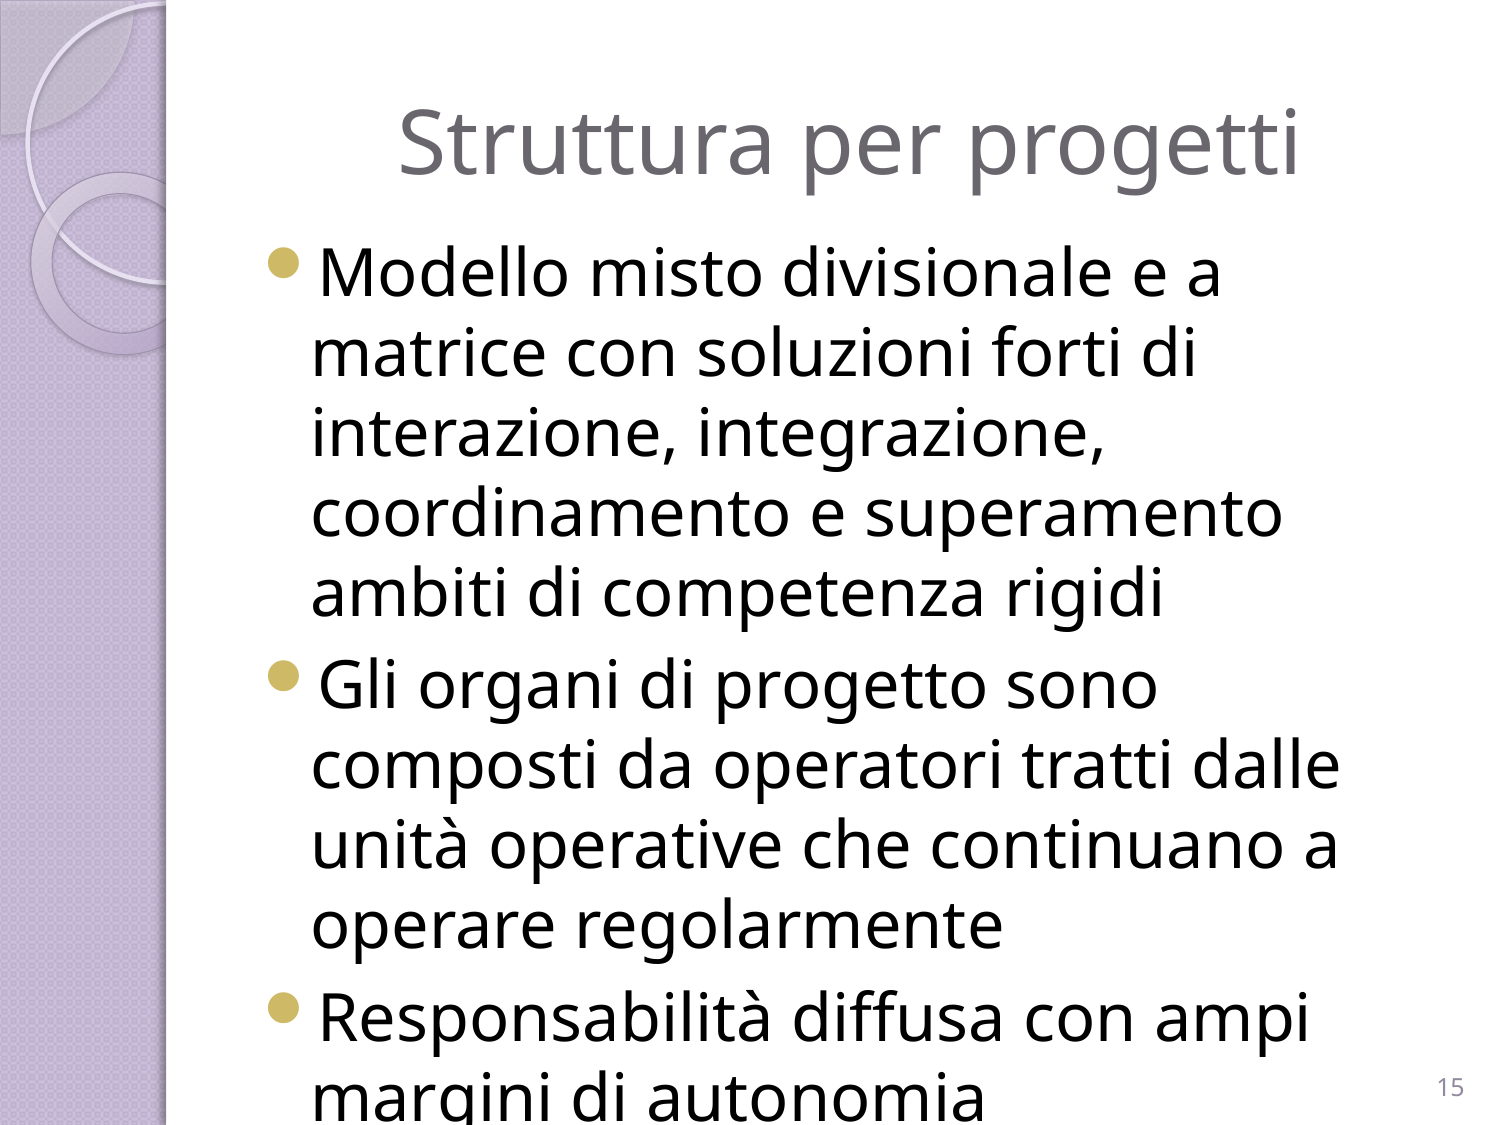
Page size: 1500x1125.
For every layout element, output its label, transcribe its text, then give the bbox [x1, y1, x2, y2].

list Modello misto divisionale e a matrice con soluzioni forti di interazione, integrazione, coordinamento e superamento ambiti di competenza rigidi Gli organi di progetto sono composti da operatori tratti dalle unità operative che continuano a operare regolarmente Responsabilità diffusa con ampi margini di autonomia [235, 222, 1466, 1025]
slide_number 15 [1413, 1034, 1488, 1113]
title Struttura per progetti [235, 45, 1466, 222]
